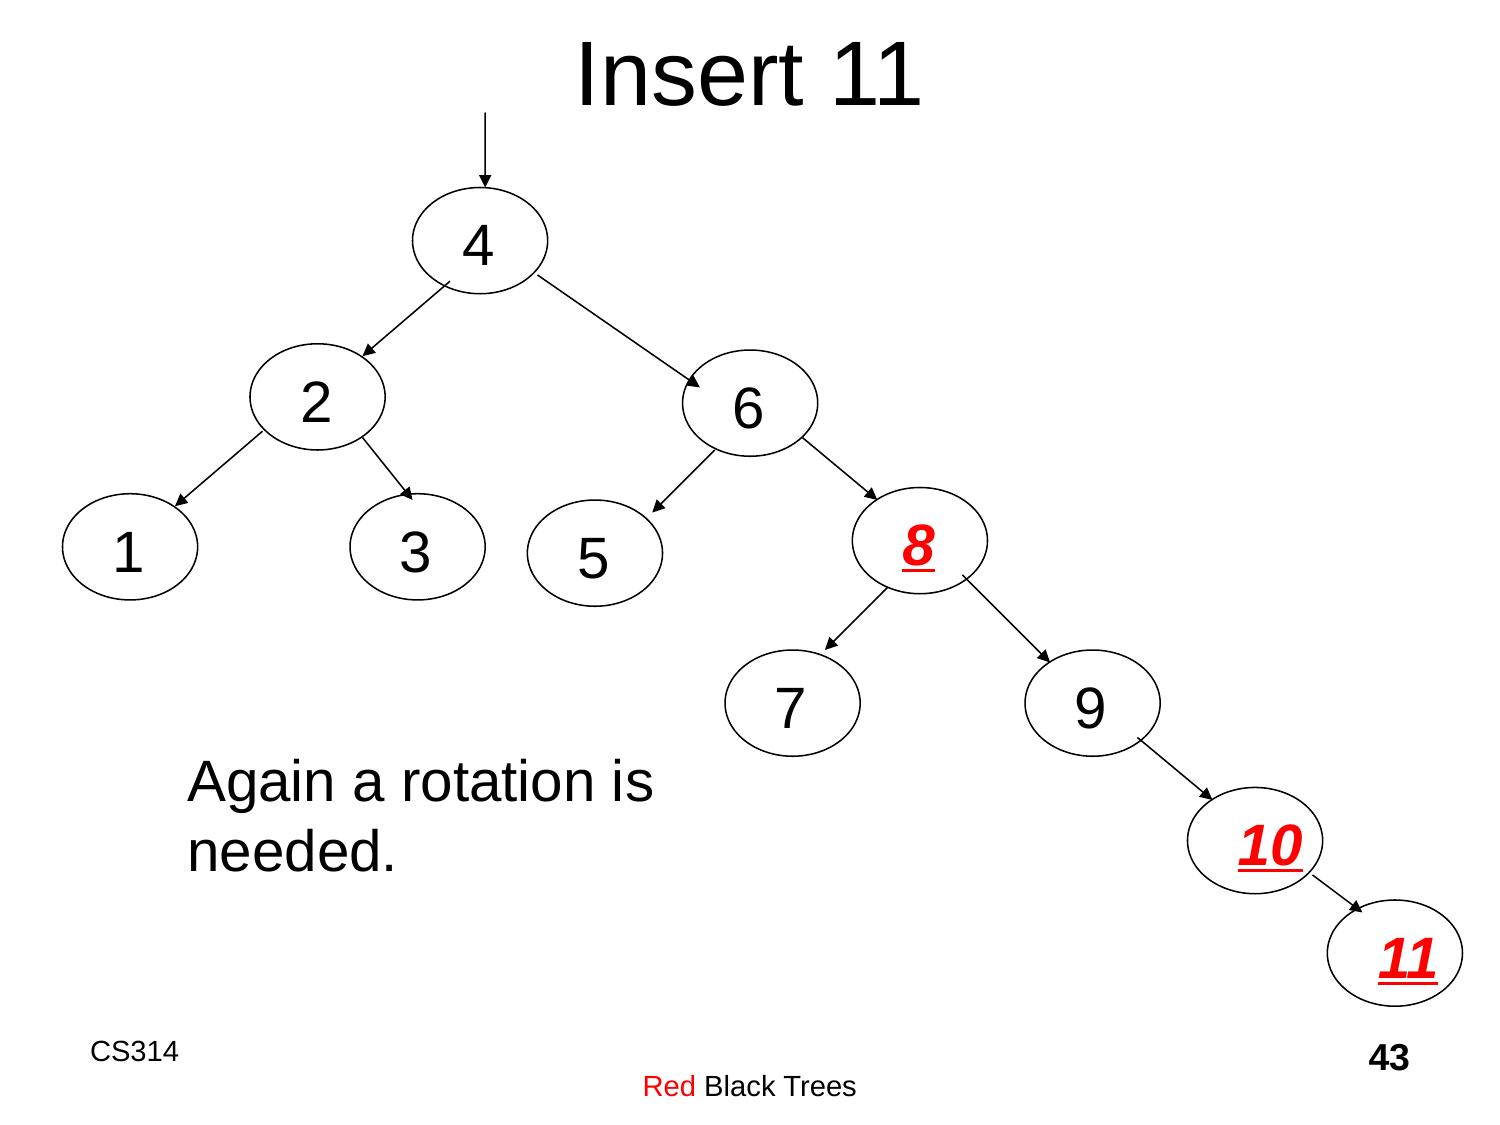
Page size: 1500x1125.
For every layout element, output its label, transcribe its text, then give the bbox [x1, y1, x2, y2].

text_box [682, 349, 818, 457]
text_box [349, 493, 486, 601]
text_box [527, 499, 663, 607]
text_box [1024, 649, 1161, 757]
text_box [249, 343, 386, 451]
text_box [62, 493, 198, 601]
slide_number CS314 [74, 1024, 451, 1101]
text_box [724, 649, 861, 757]
slide_number 43 [1112, 1024, 1426, 1101]
footer Red Black Trees [462, 1024, 1038, 1101]
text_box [412, 187, 548, 294]
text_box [852, 487, 988, 594]
title Insert 11 [112, 0, 1388, 163]
text_box [379, 459, 411, 492]
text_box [1327, 899, 1463, 1007]
text_box [478, 112, 492, 185]
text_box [1187, 787, 1323, 894]
text_box [825, 602, 874, 648]
text_box Again a rotation is needed. [172, 735, 671, 891]
